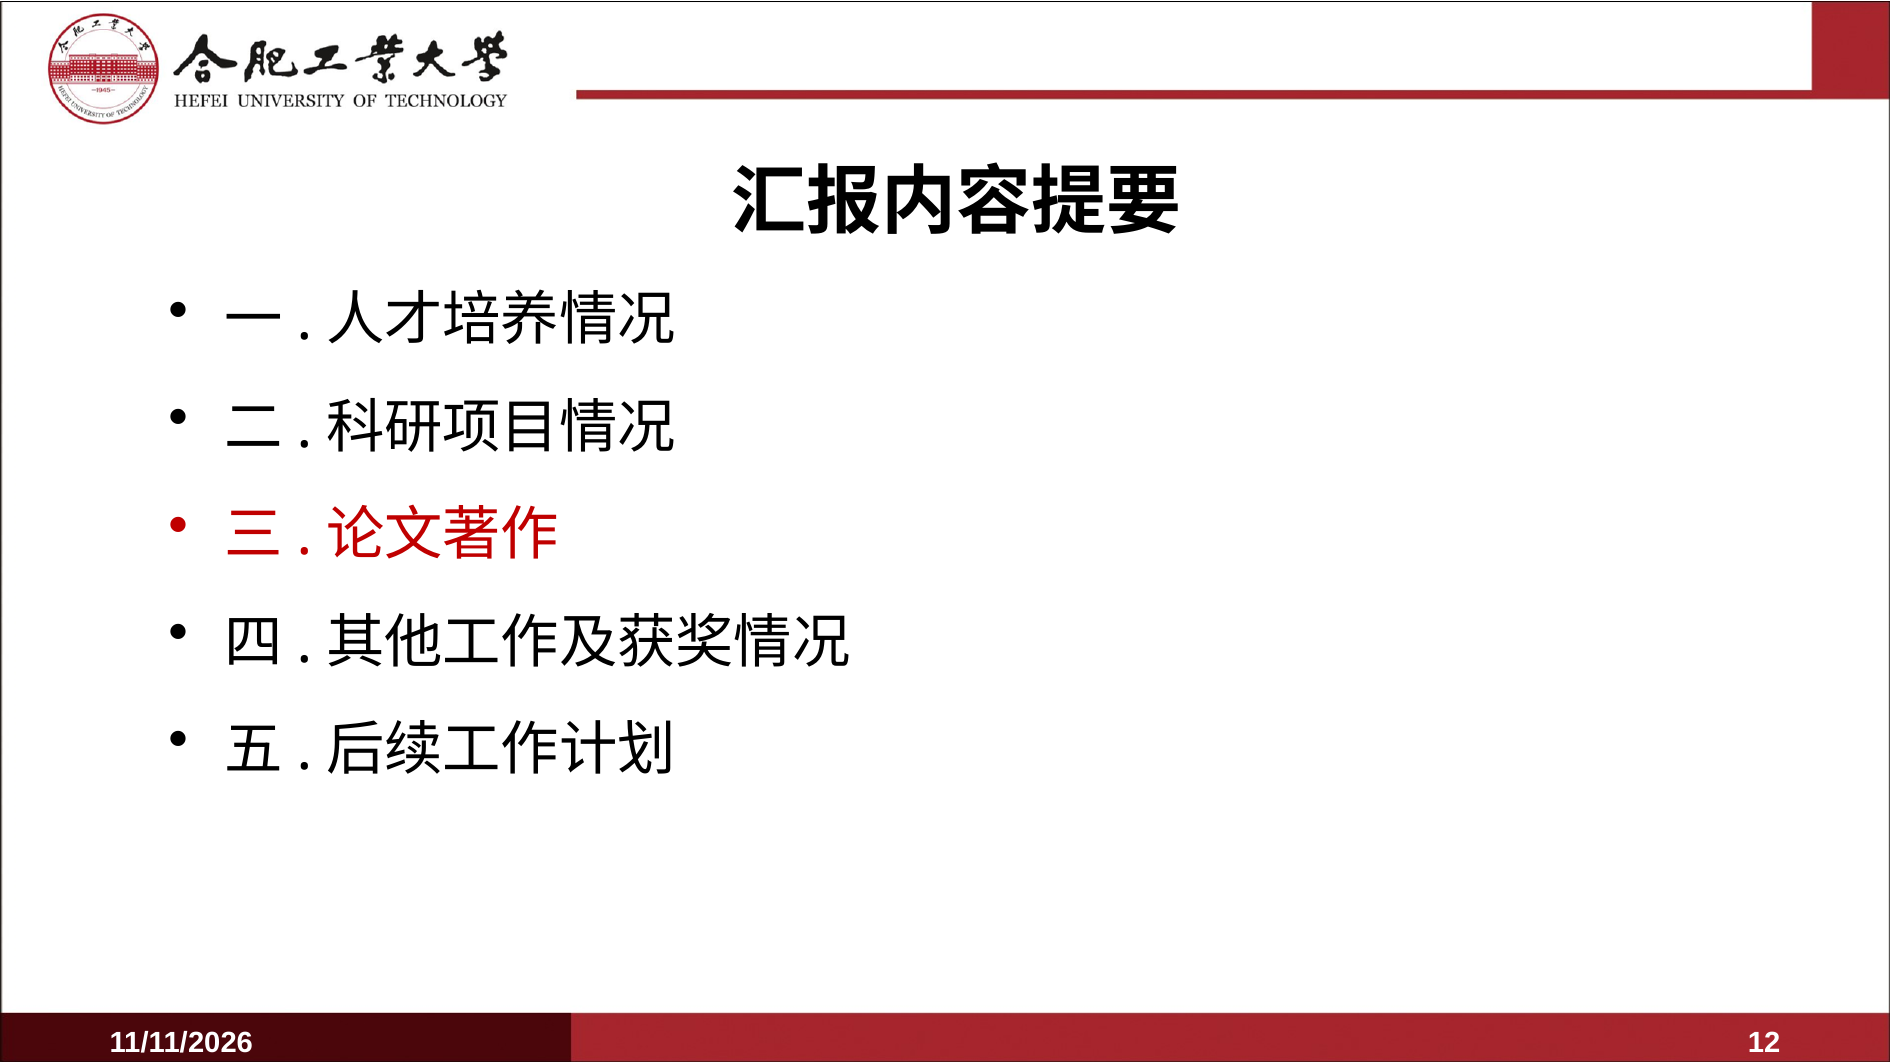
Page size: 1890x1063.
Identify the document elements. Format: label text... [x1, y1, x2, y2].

list 一.人才培养情况 二.科研项目情况 三.论文著作 四.其他工作及获奖情况 五.后续工作计划 [153, 273, 1760, 872]
text_box 汇报内容提要 [153, 121, 1760, 273]
slide_number 11 [1354, 1015, 1796, 1063]
picture [0, 1, 1890, 1062]
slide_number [94, 1015, 536, 1063]
